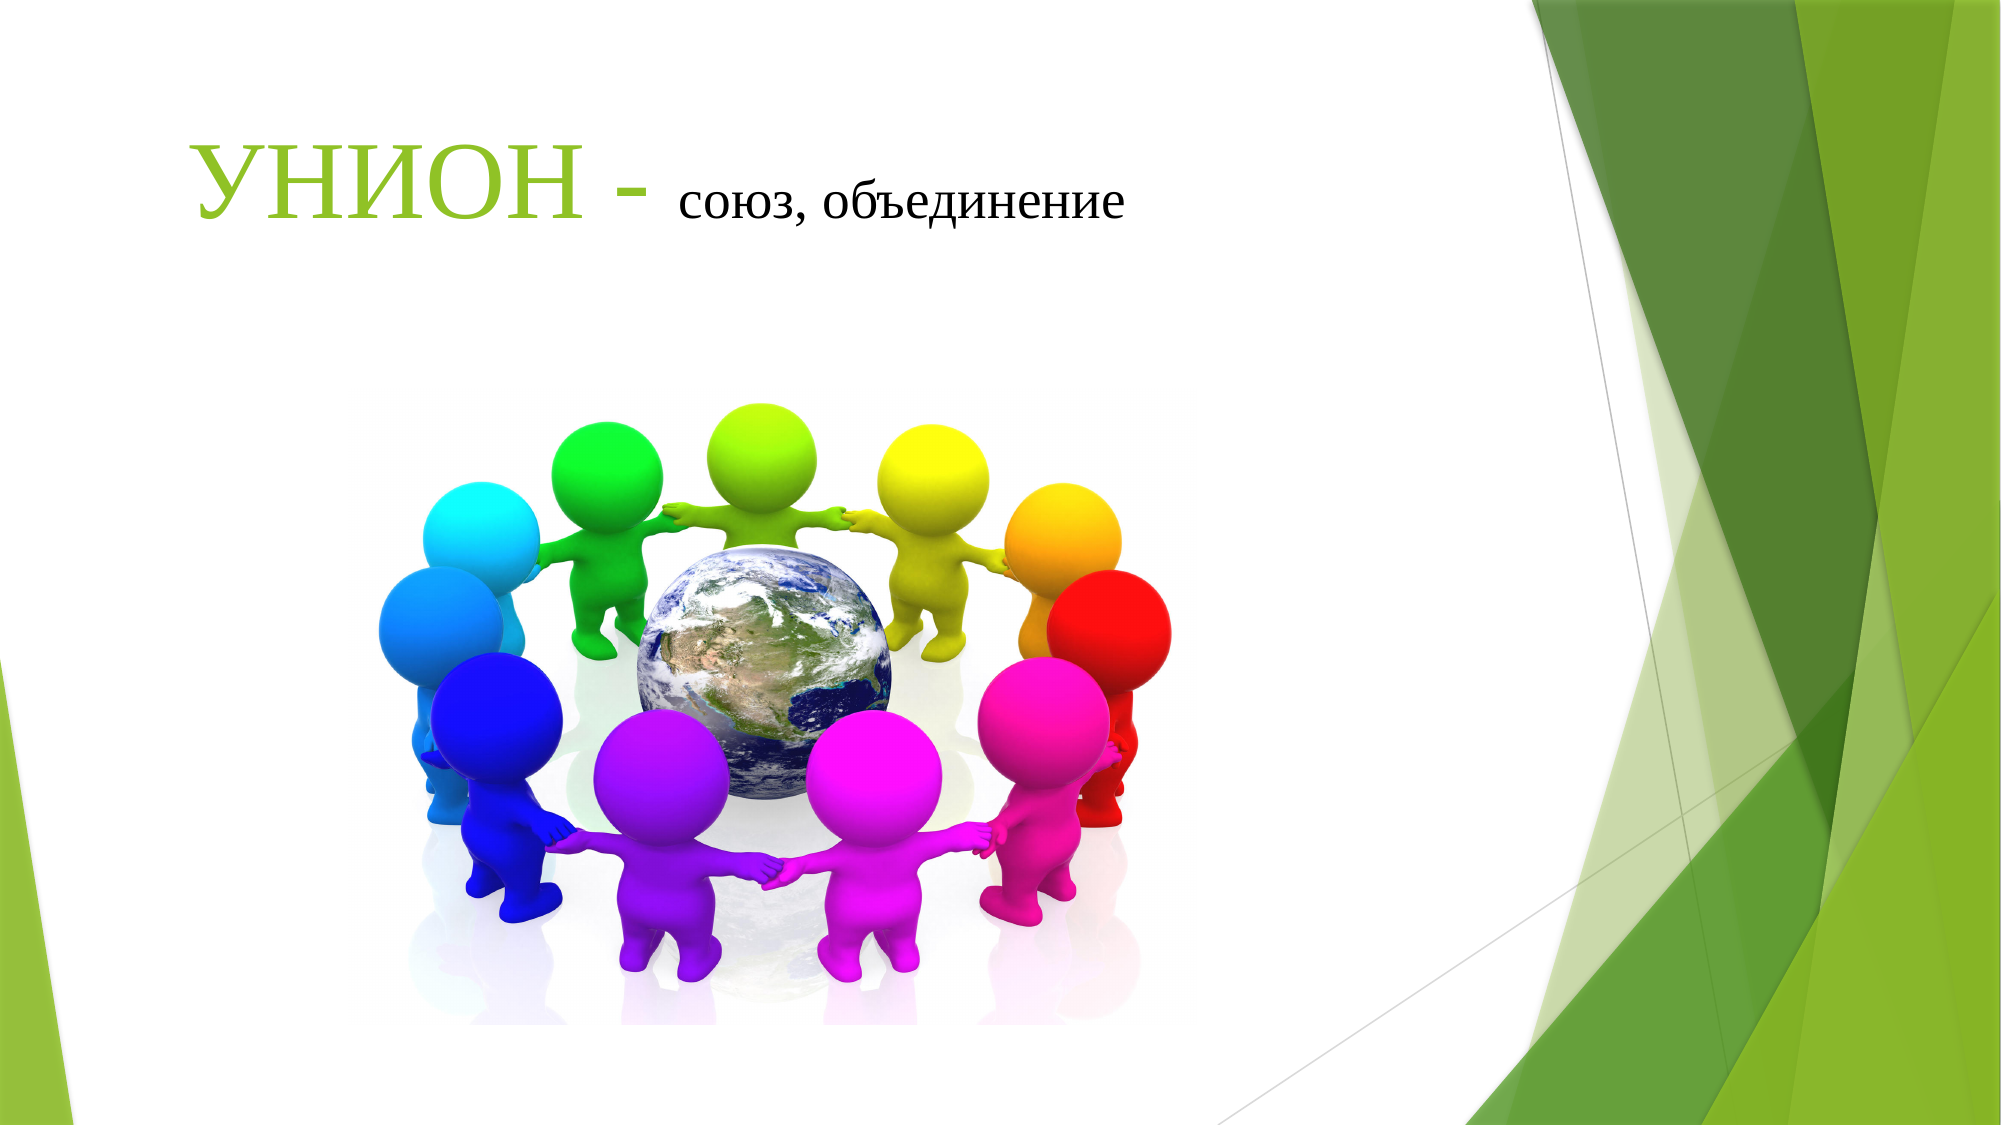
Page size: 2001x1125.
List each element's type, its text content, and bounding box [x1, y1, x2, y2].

title УНИОН - союз, объединение [111, 99, 1522, 317]
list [348, 387, 1198, 1026]
